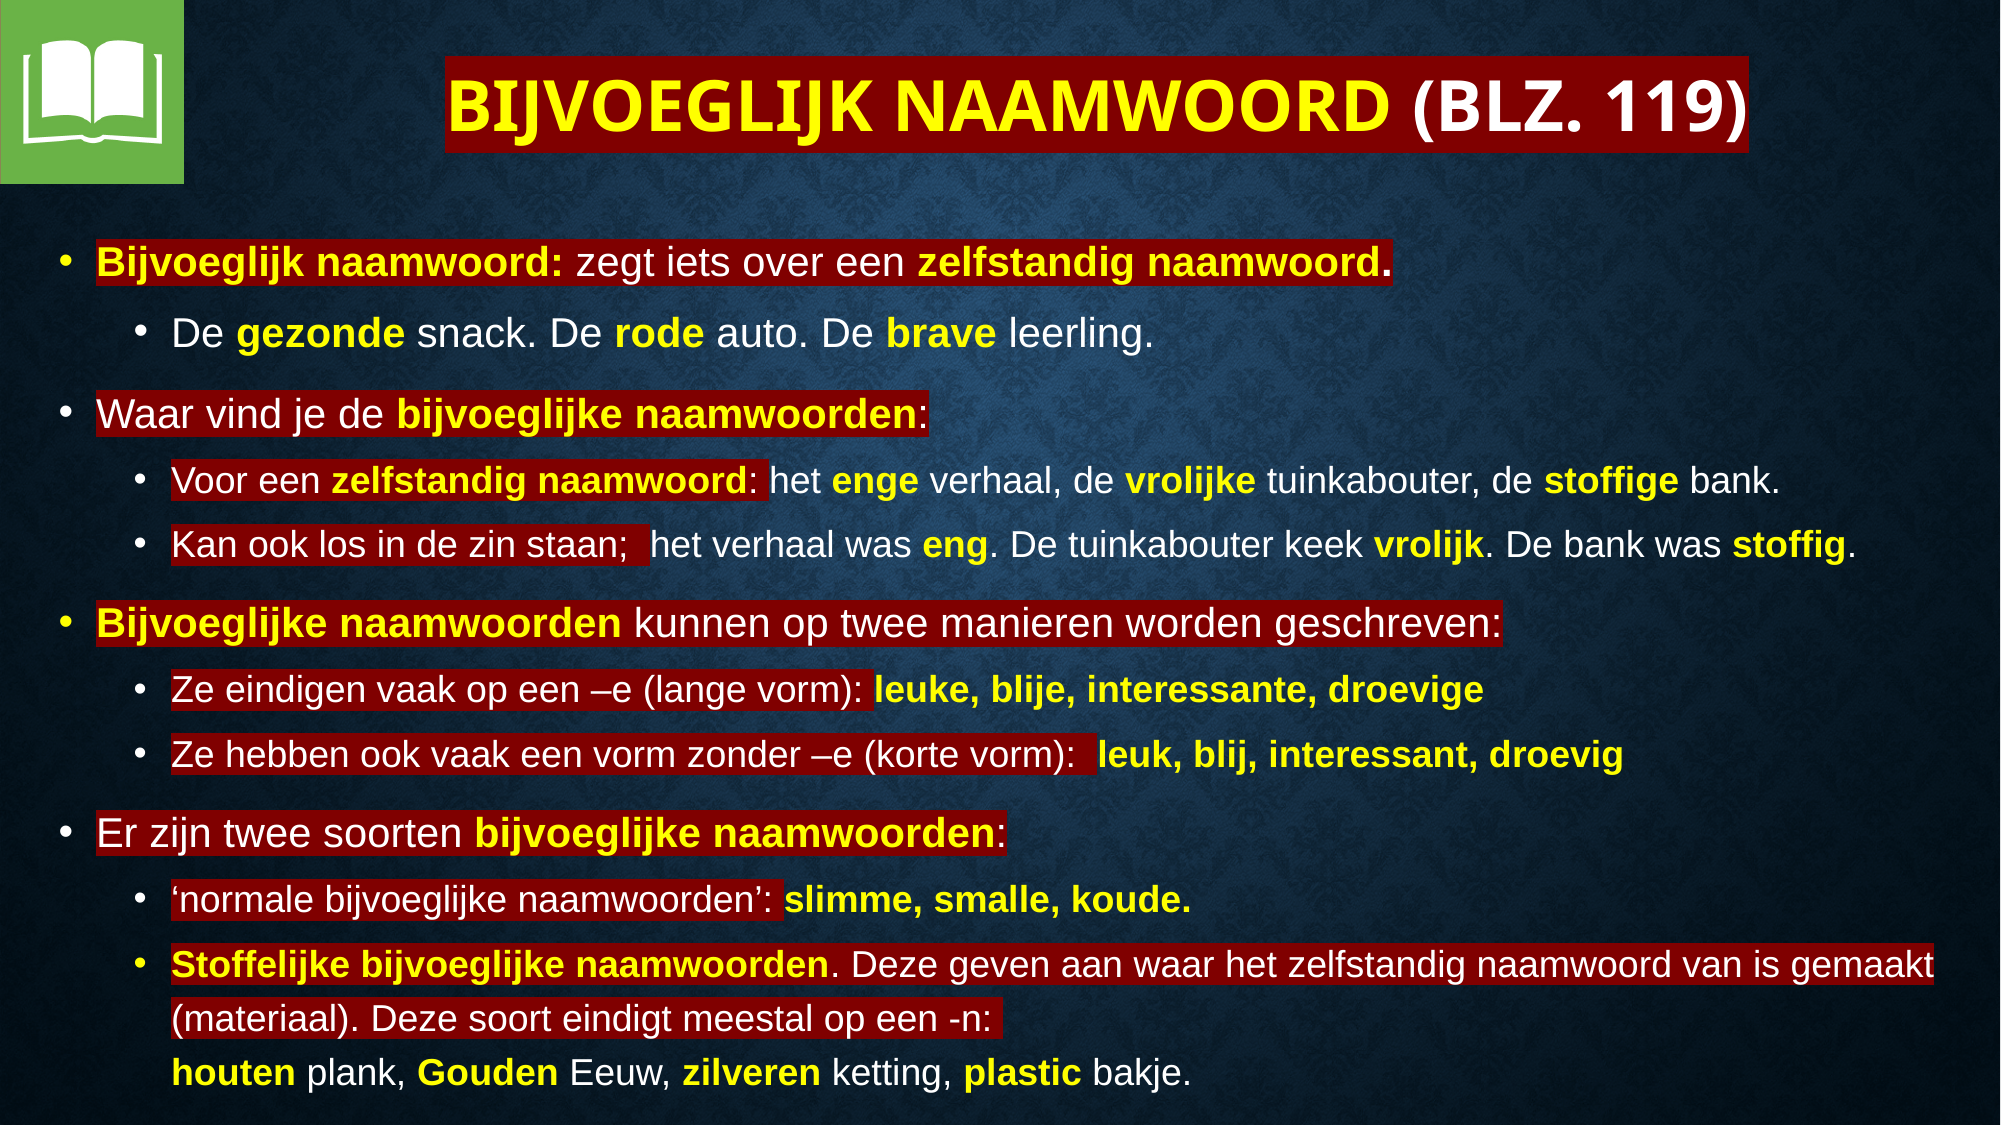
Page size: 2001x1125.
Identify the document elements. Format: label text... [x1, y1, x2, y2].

title Bijvoeglijk naamwoord (blz. 119) [247, 0, 1947, 217]
list Bijvoeglijk naamwoord: zegt iets over een zelfstandig naamwoord. De gezonde snack. De rode auto. De brave leerling. Waar vind je de bijvoeglijke naamwoorden: Voor een zelfstandig naamwoord: het enge verhaal, de vrolijke tuinkabouter, de stoffige bank. Kan ook los in de zin staan; het verhaal was eng. De tuinkabouter keek vrolijk. De bank was stoffig. Bijvoeglijke naamwoorden kunnen op twee manieren worden geschreven: Ze eindigen vaak op een –e (lange vorm): leuke, blije, interessante, droevige Ze hebben ook vaak een vorm zonder –e (korte vorm): leuk, blij, interessant, droevig Er zijn twee soorten bijvoeglijke naamwoorden: ‘normale bijvoeglijke naamwoorden’: slimme, smalle, koude. Stoffelijke bijvoeglijke naamwoorden. Deze geven aan waar het zelfstandig naamwoord van is gemaakt (materiaal). Deze soort eindigt meestal op een -n: houten plank, Gouden Eeuw, zilveren ketting, plastic bakje. [43, 217, 2000, 1125]
picture [0, 0, 184, 184]
